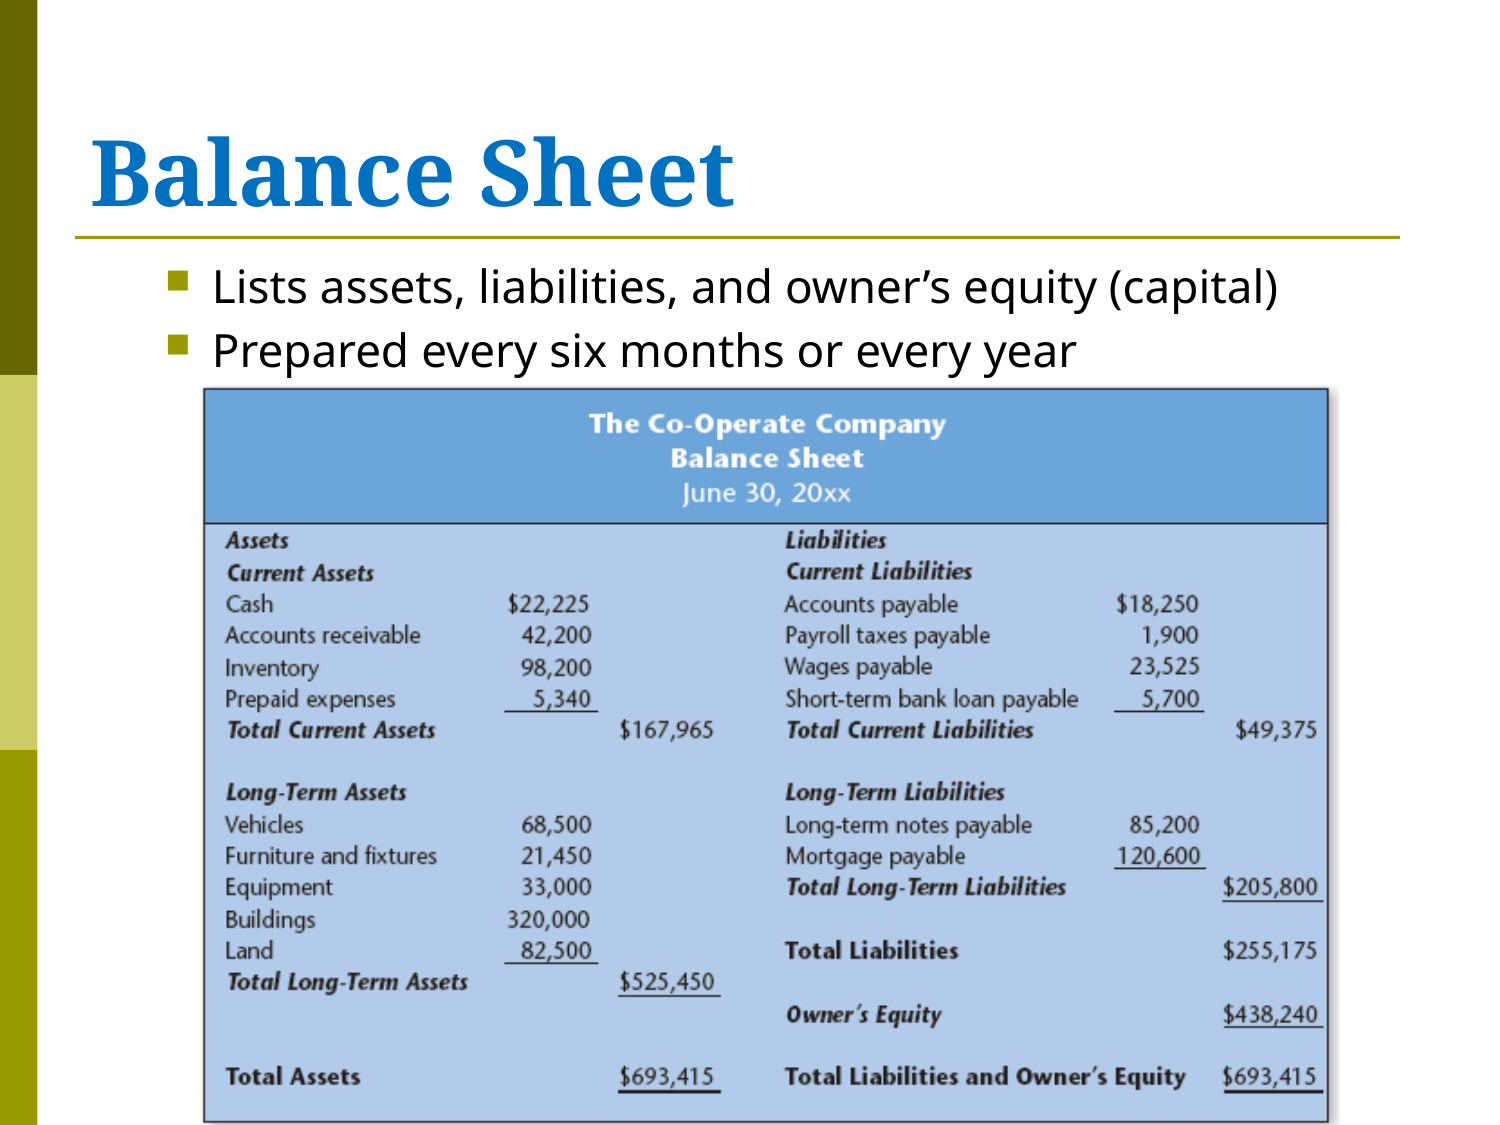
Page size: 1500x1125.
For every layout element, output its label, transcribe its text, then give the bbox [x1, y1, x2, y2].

picture [199, 385, 1340, 1125]
title Balance Sheet [74, 45, 1426, 233]
list Lists assets, liabilities, and owner’s equity (capital) Prepared every six months or every year [74, 249, 1426, 1006]
